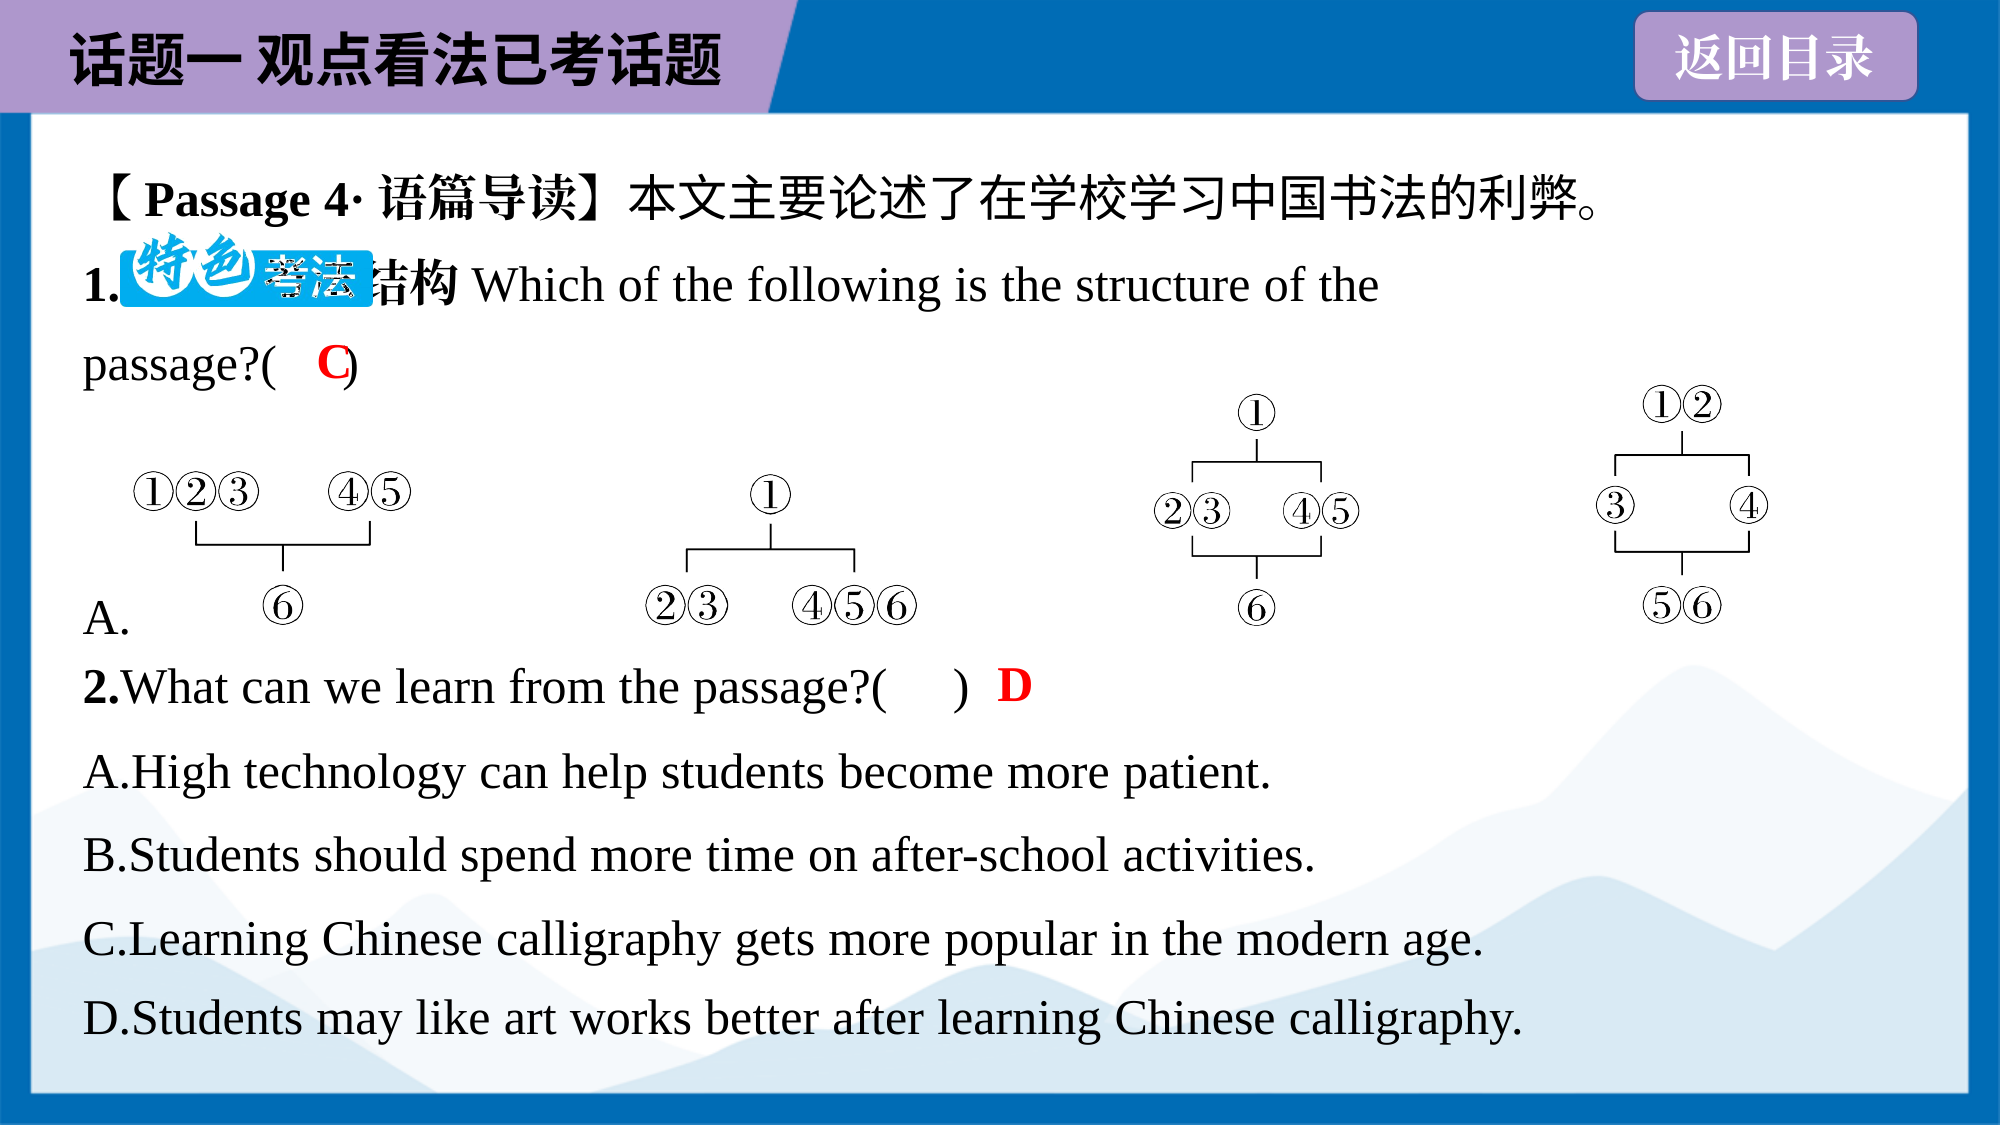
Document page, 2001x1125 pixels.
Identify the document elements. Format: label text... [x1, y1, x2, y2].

text_box C [298, 309, 371, 382]
text_box 2.What can we learn from the passage?( ) [82, 633, 1917, 706]
text_box A.High technology can help students become more patient. B.Students should spend more time on after-school activities. C.Learning Chinese calligraphy gets more popular in the modern age. D.Students may like art works better after learning Chinese calligraphy. [82, 715, 1917, 1037]
text_box 1. 篇章结构Which of the following is the structure of the passage?( ) [82, 227, 1917, 383]
picture [0, 0, 2000, 1125]
text_box 【Passage 4·语篇导读】本文主要论述了在学校学习中国书法的利弊。 [82, 147, 1917, 220]
text_box A. B. C. D. [82, 386, 1917, 632]
text_box D [979, 632, 1052, 705]
